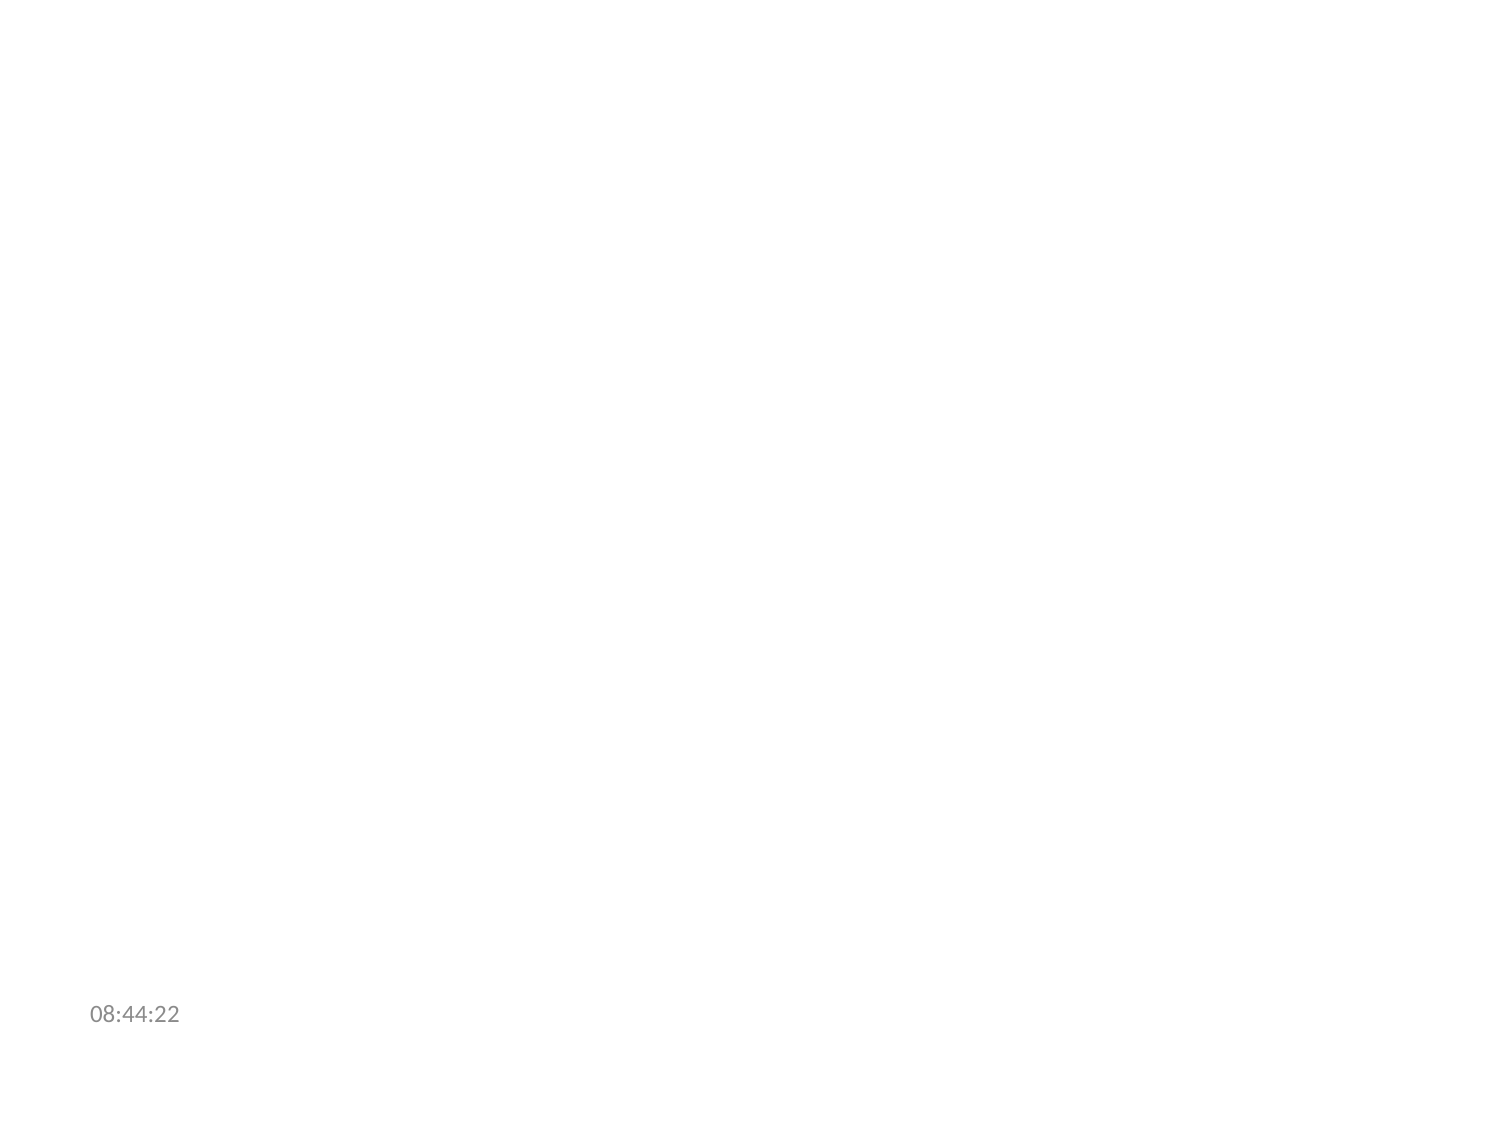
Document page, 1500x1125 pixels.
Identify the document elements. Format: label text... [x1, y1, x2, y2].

text_box 15:35:09 [75, 982, 425, 1043]
